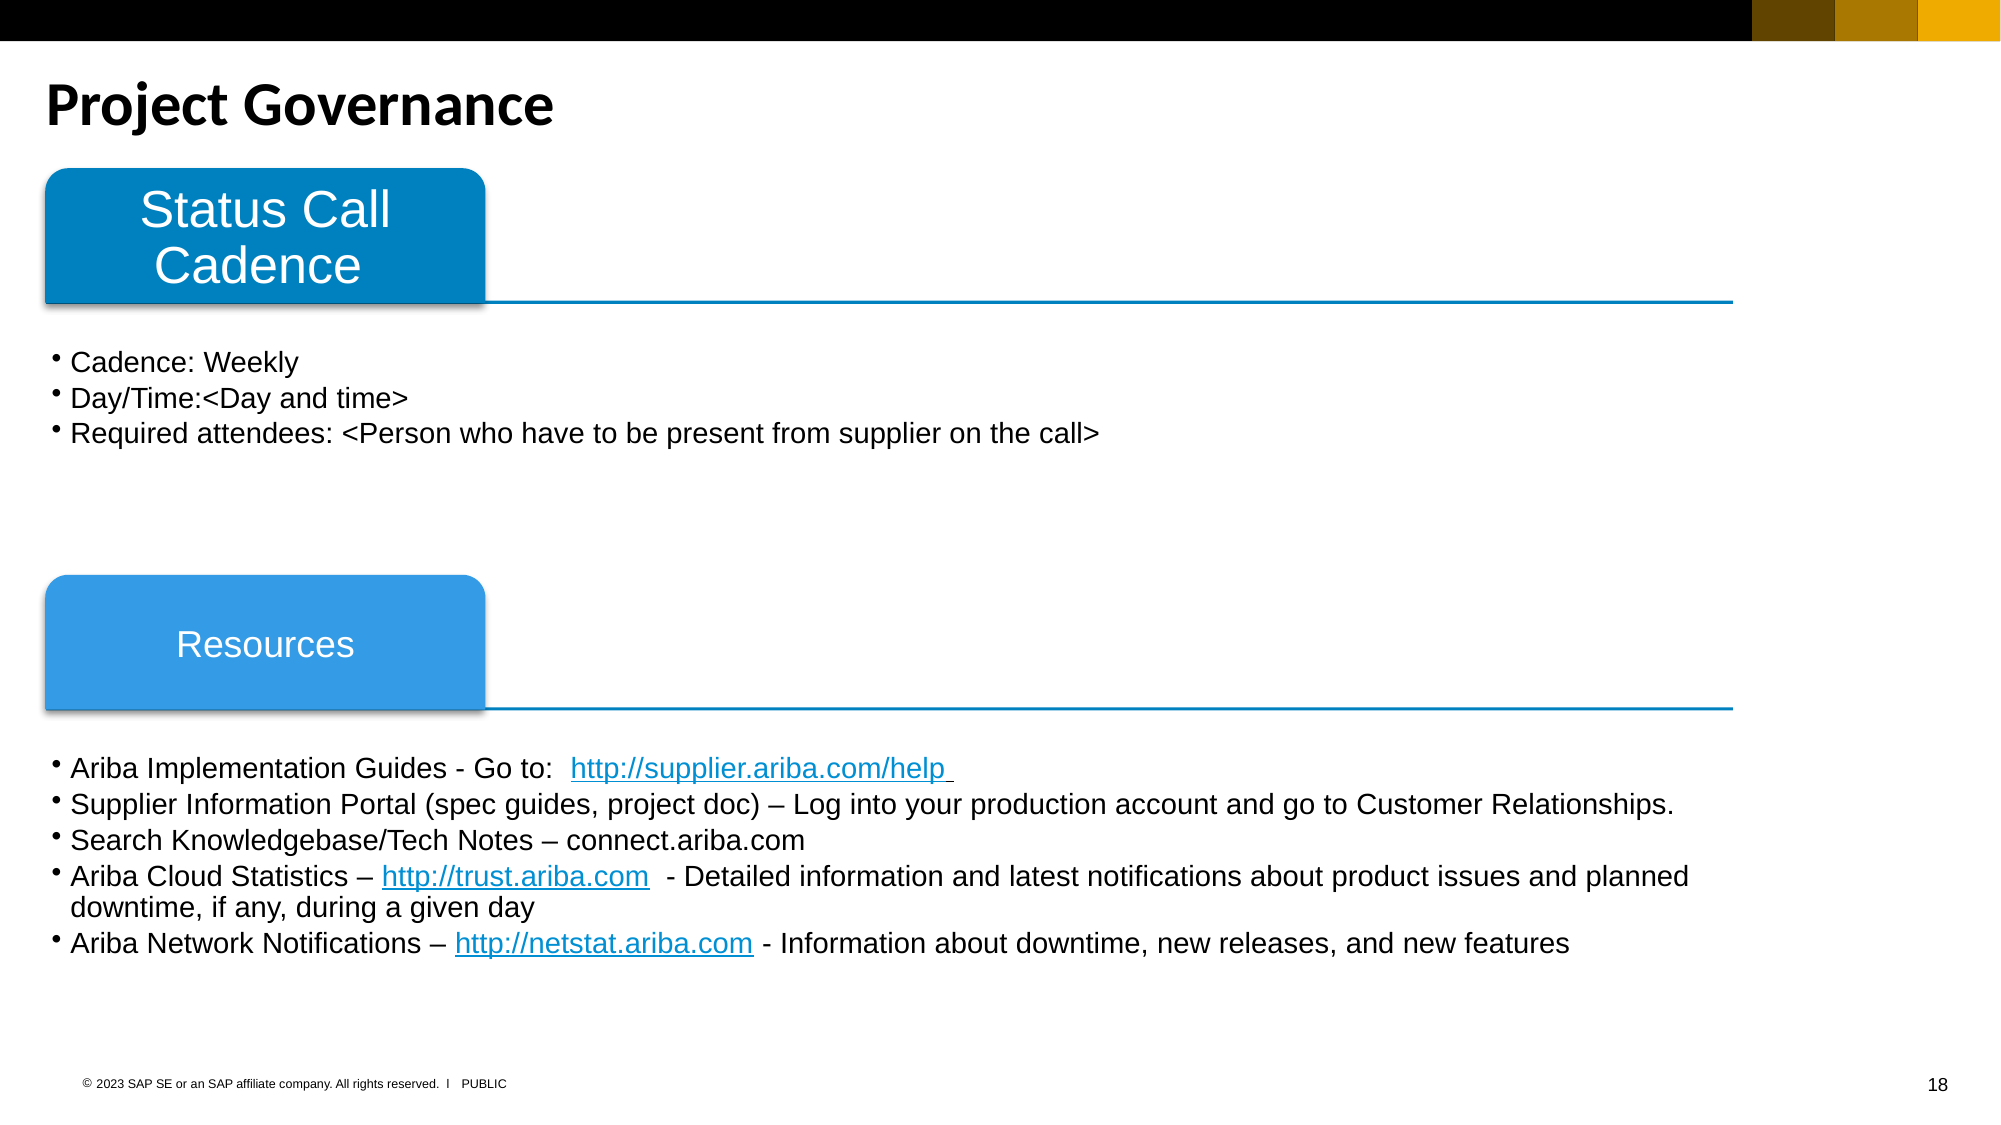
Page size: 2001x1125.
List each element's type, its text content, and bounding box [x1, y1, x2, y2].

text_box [45, 168, 1734, 976]
title Project Governance [46, 63, 1906, 140]
